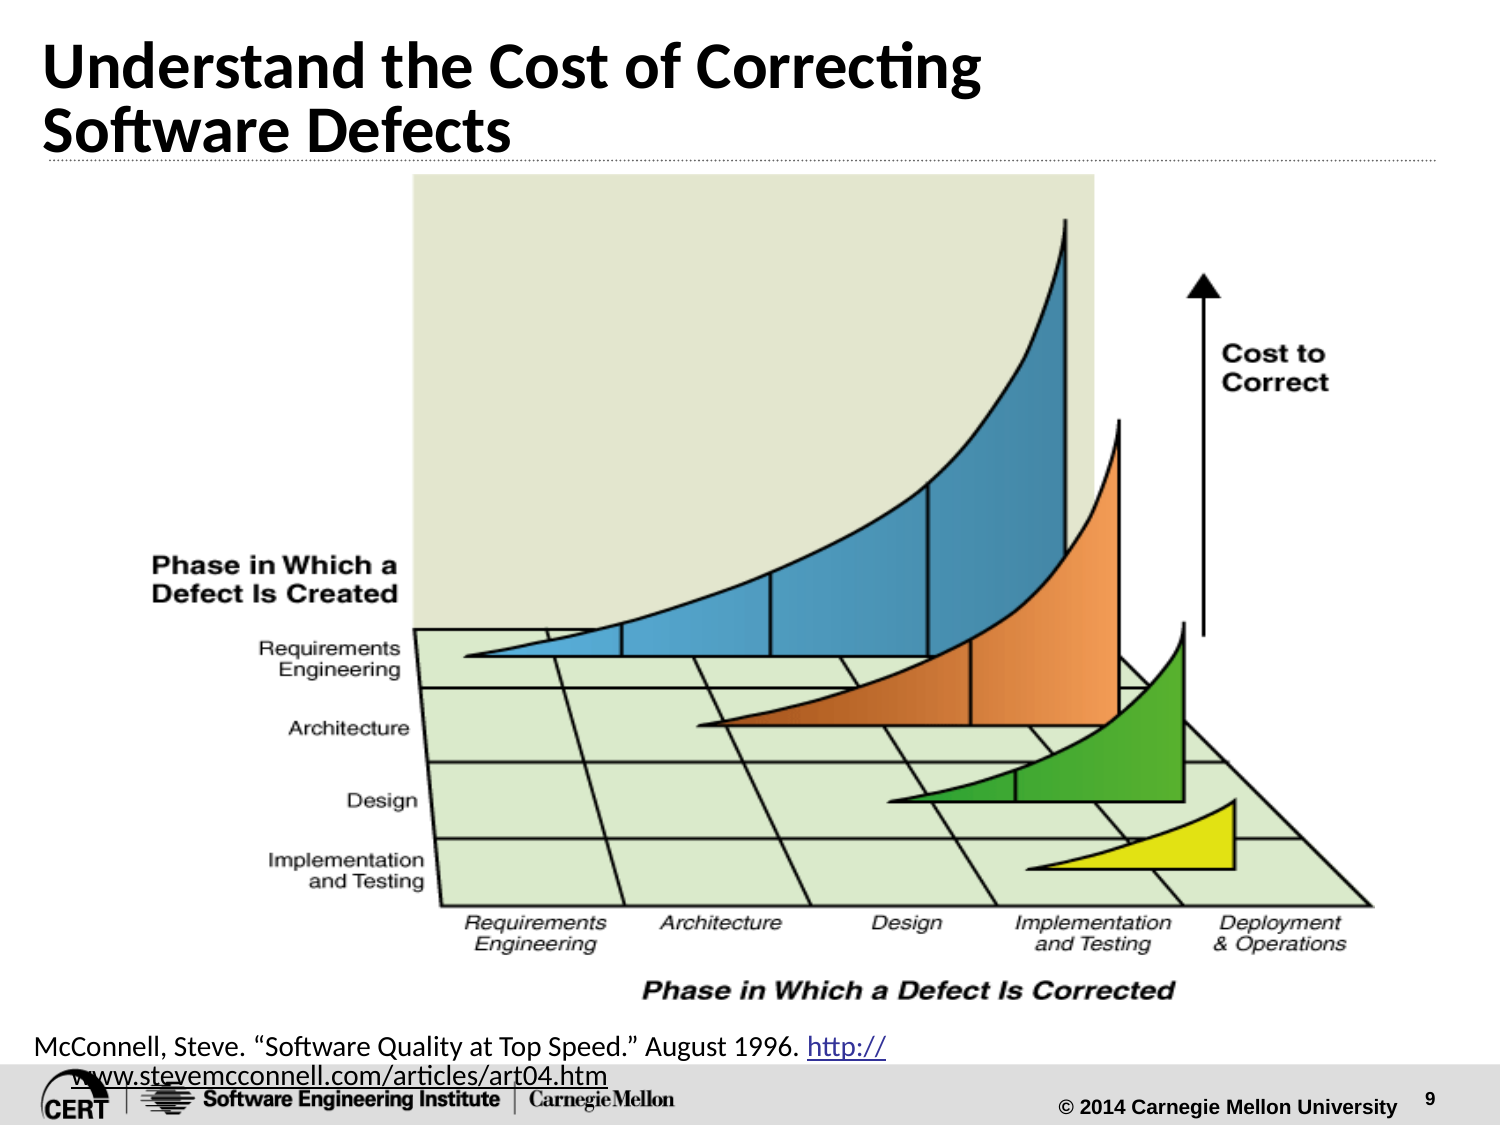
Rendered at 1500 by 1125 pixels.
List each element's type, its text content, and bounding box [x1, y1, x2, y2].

picture [149, 174, 1376, 1007]
list McConnell, Steve. “Software Quality at Top Speed.” August 1996. http://www.stevemcconnell.com/articles/art04.htm [0, 287, 1363, 1125]
title Understand the Cost of Correcting Software Defects [42, 37, 1434, 155]
